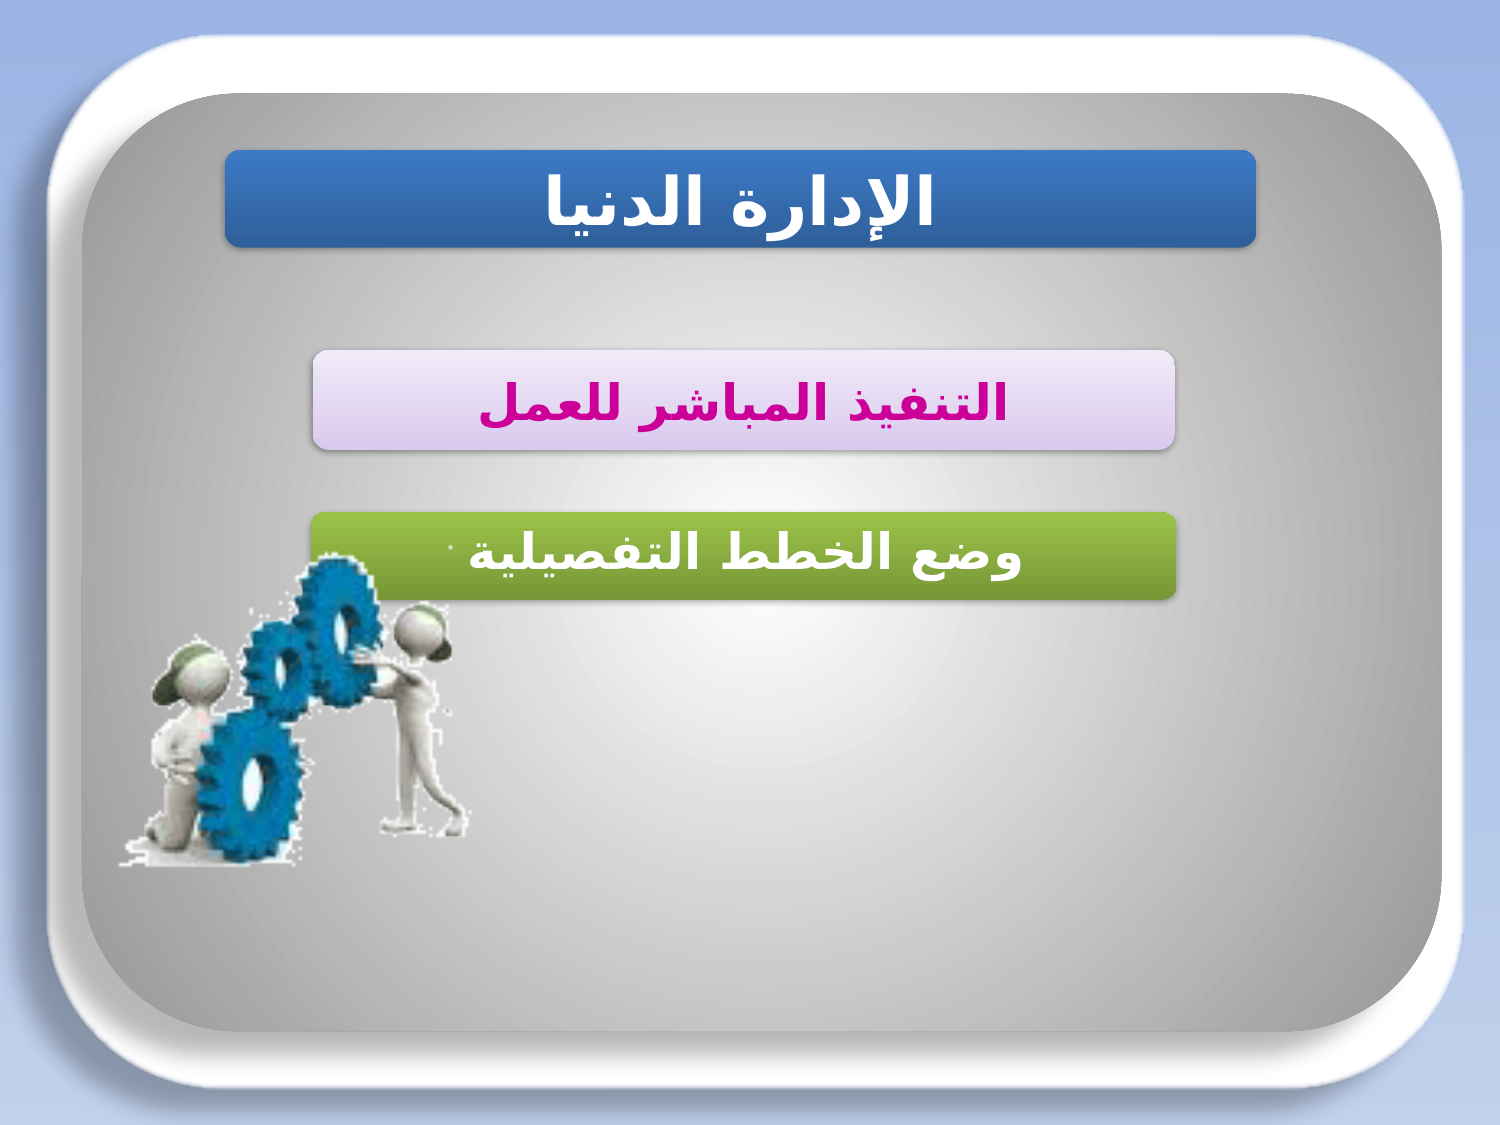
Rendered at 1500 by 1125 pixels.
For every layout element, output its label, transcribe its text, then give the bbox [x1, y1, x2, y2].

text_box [93, 149, 1257, 910]
text_box [79, 91, 1444, 1034]
footer اعداد / أ. غادة الرشيد [512, 1042, 988, 1103]
text_box [49, 34, 1468, 1089]
text_box [0, 0, 1500, 1125]
